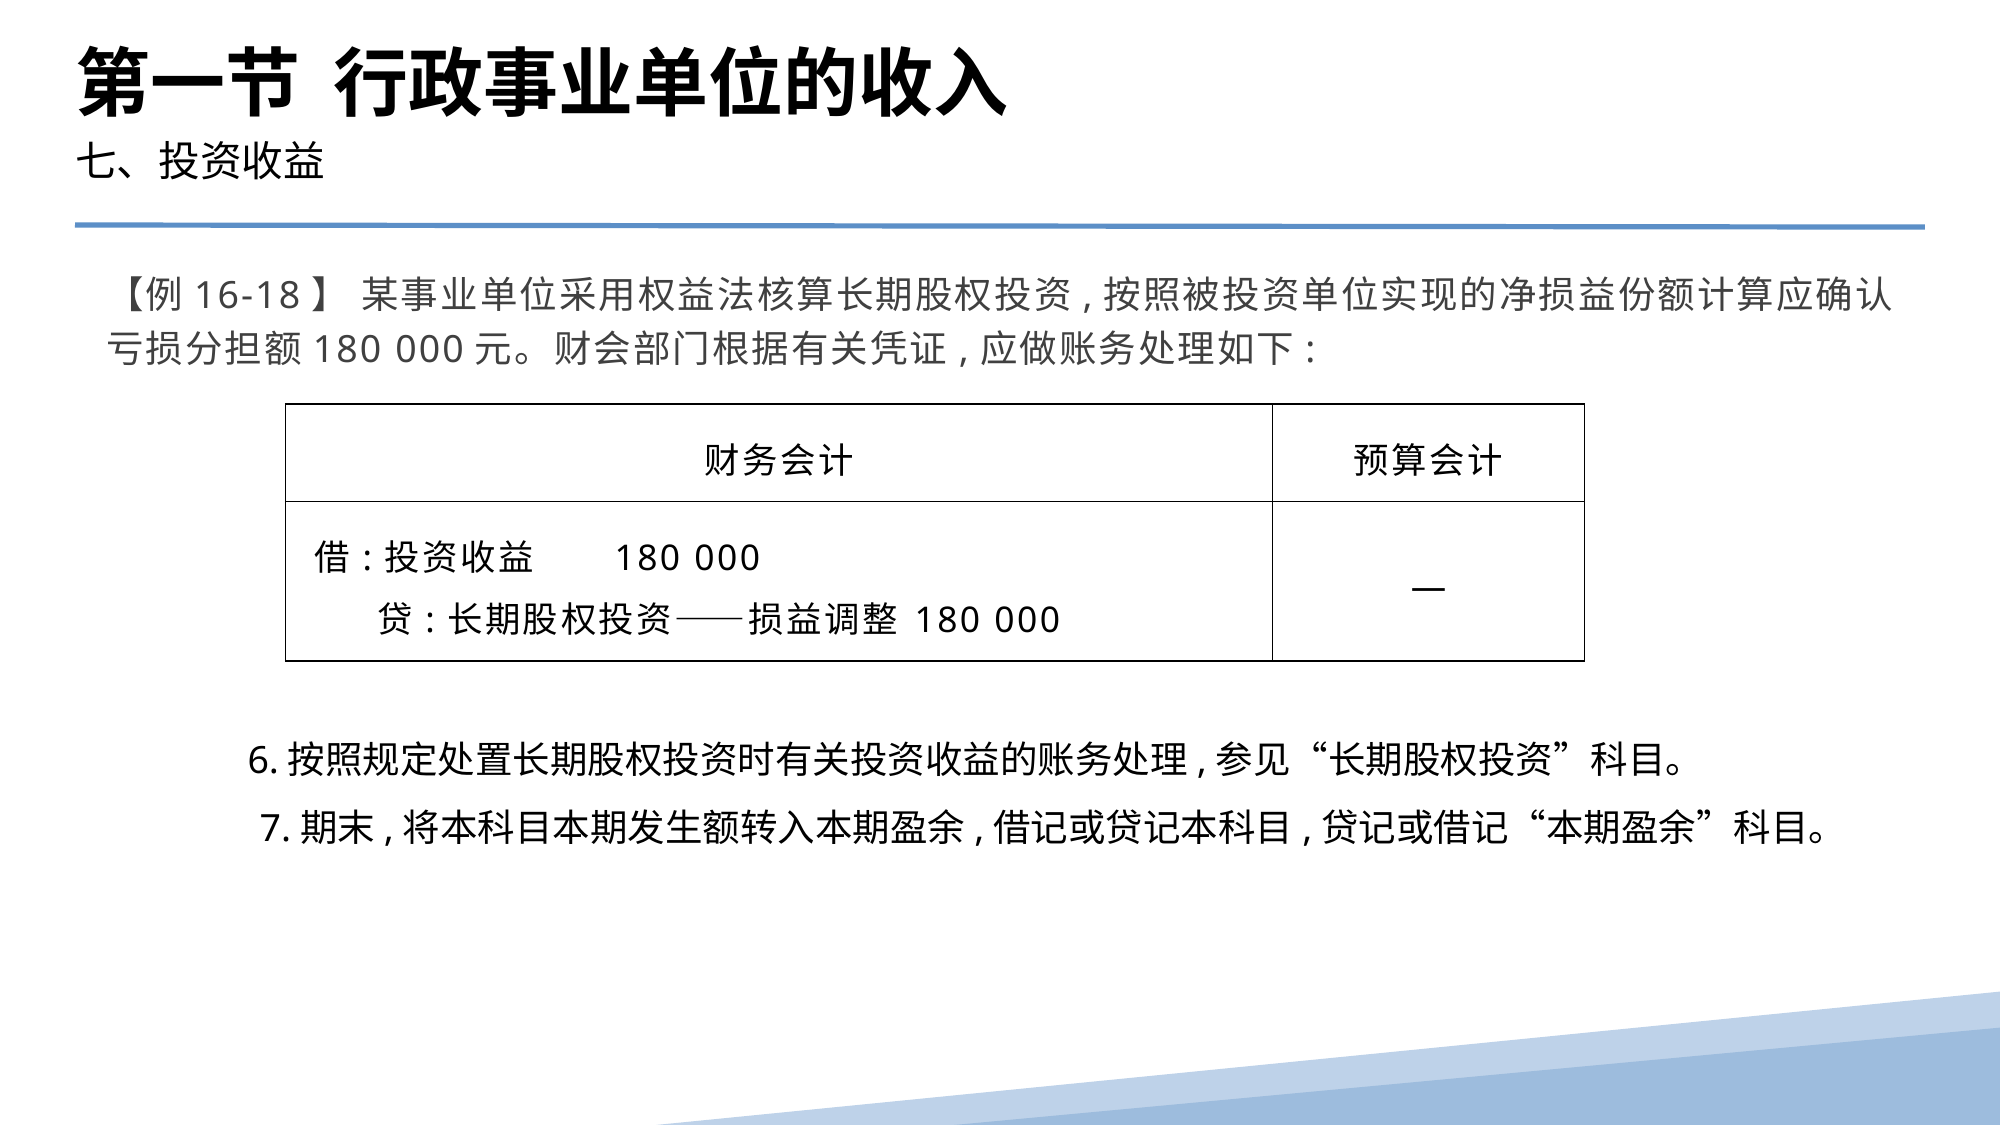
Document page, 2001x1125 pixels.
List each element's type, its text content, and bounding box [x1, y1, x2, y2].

table_header 预算会计 [1273, 405, 1584, 501]
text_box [656, 991, 2000, 1125]
table_cell 借:投资收益 180 000 贷:长期股权投资——损益调整 180 000 [286, 502, 1272, 660]
text_box 第一节 行政事业单位的收入 [75, 24, 1925, 124]
text_box 【例16-18】 某事业单位采用权益法核算长期股权投资,按照被投资单位实现的净损益份额计算应确认亏损分担额180 000元。财会部门根据有关凭证,应做账务处理如下: [95, 228, 1925, 406]
text_box 6.按照规定处置长期股权投资时有关投资收益的账务处理,参见“长期股权投资”科目。 7.期末,将本科目本期发生额转入本期盈余,借记或贷记本科目,贷记或借记“本期盈余”科目。 [160, 706, 1843, 920]
table_header 财务会计 [286, 405, 1272, 501]
text_box 七、投资收益 [75, 124, 1925, 200]
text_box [74, 224, 1925, 228]
table_cell — [1273, 502, 1584, 660]
